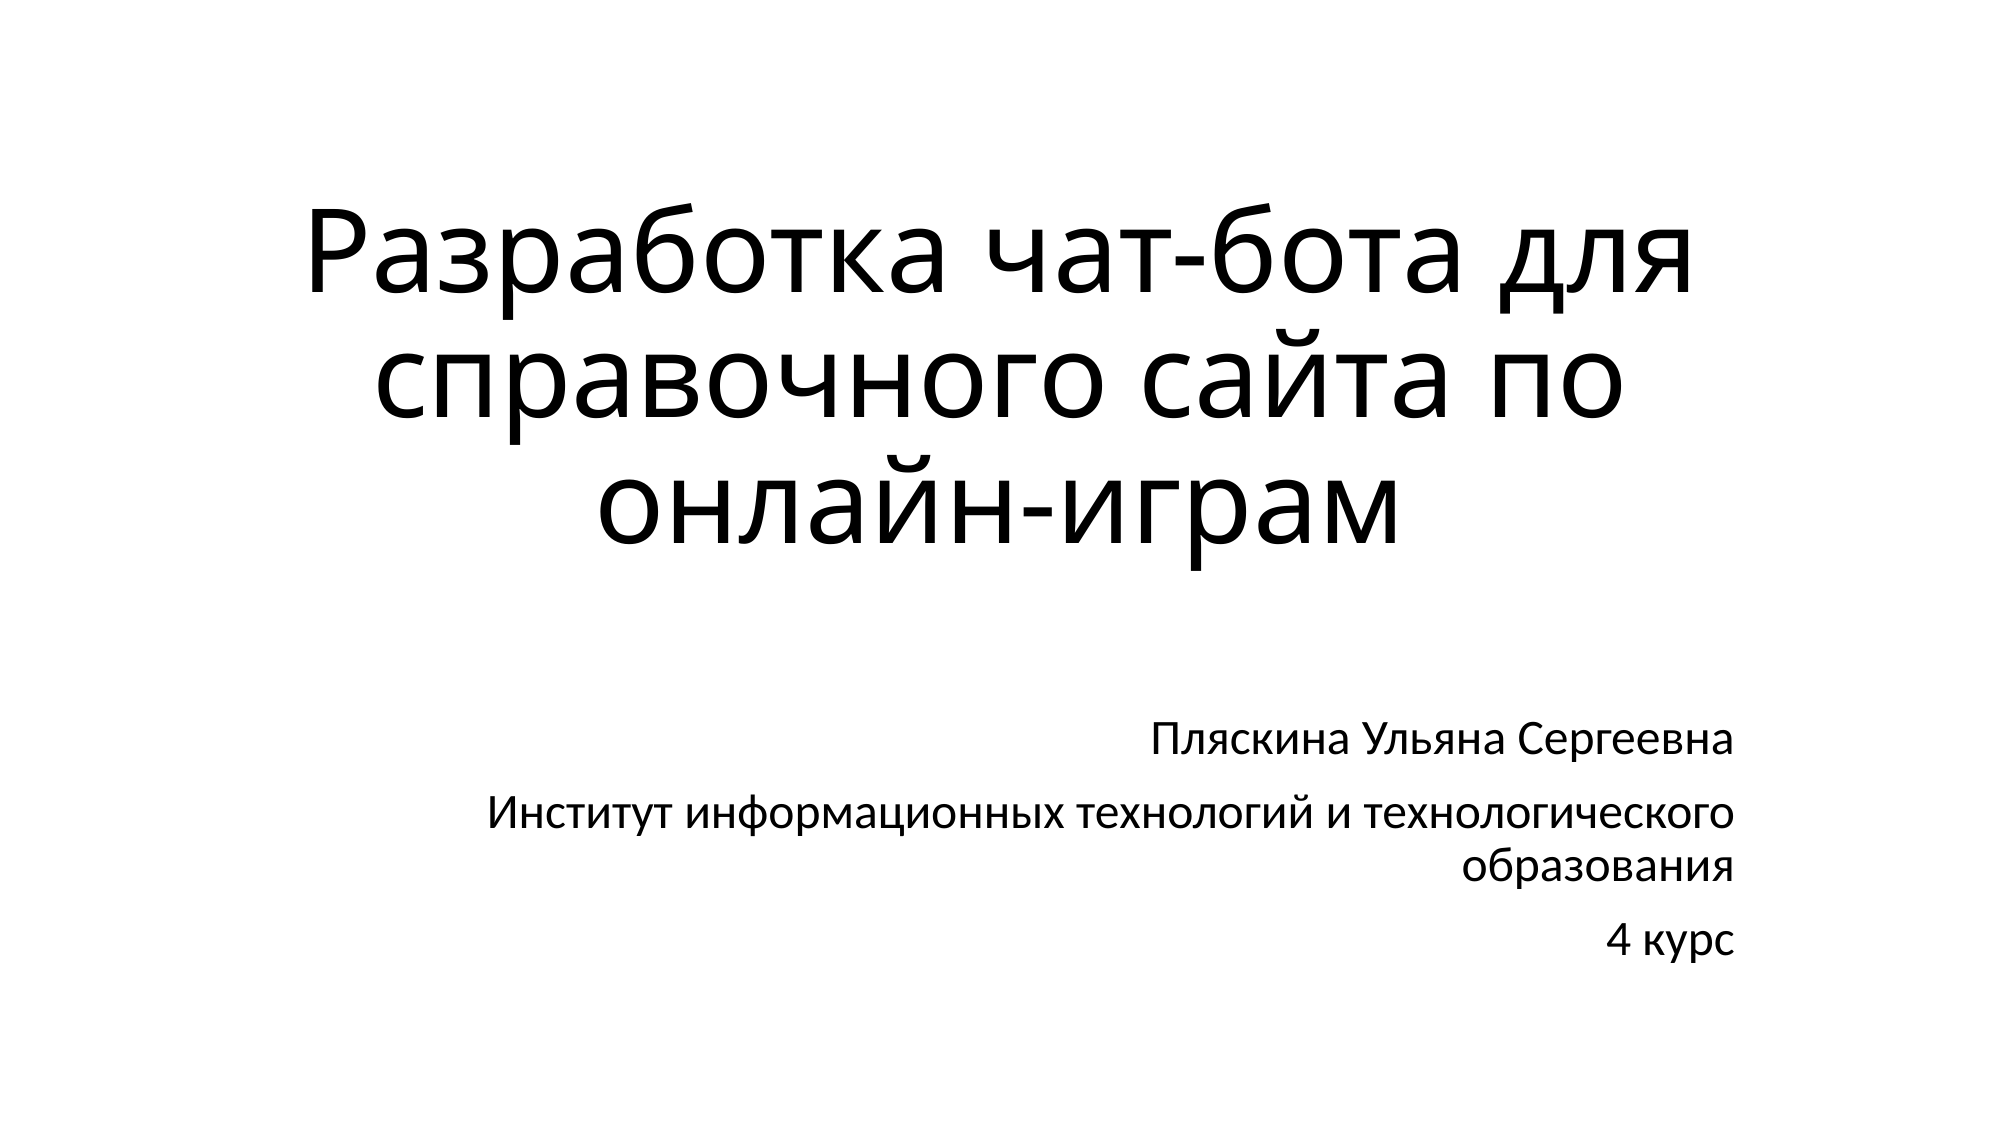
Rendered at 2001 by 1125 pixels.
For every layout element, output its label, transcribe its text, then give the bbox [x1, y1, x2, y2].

title Разработка чат-бота для справочного сайта по онлайн-играм [249, 184, 1750, 576]
subtitle Пляскина Ульяна Сергеевна Институт информационных технологий и технологического образования 4 курс [249, 704, 1750, 976]
